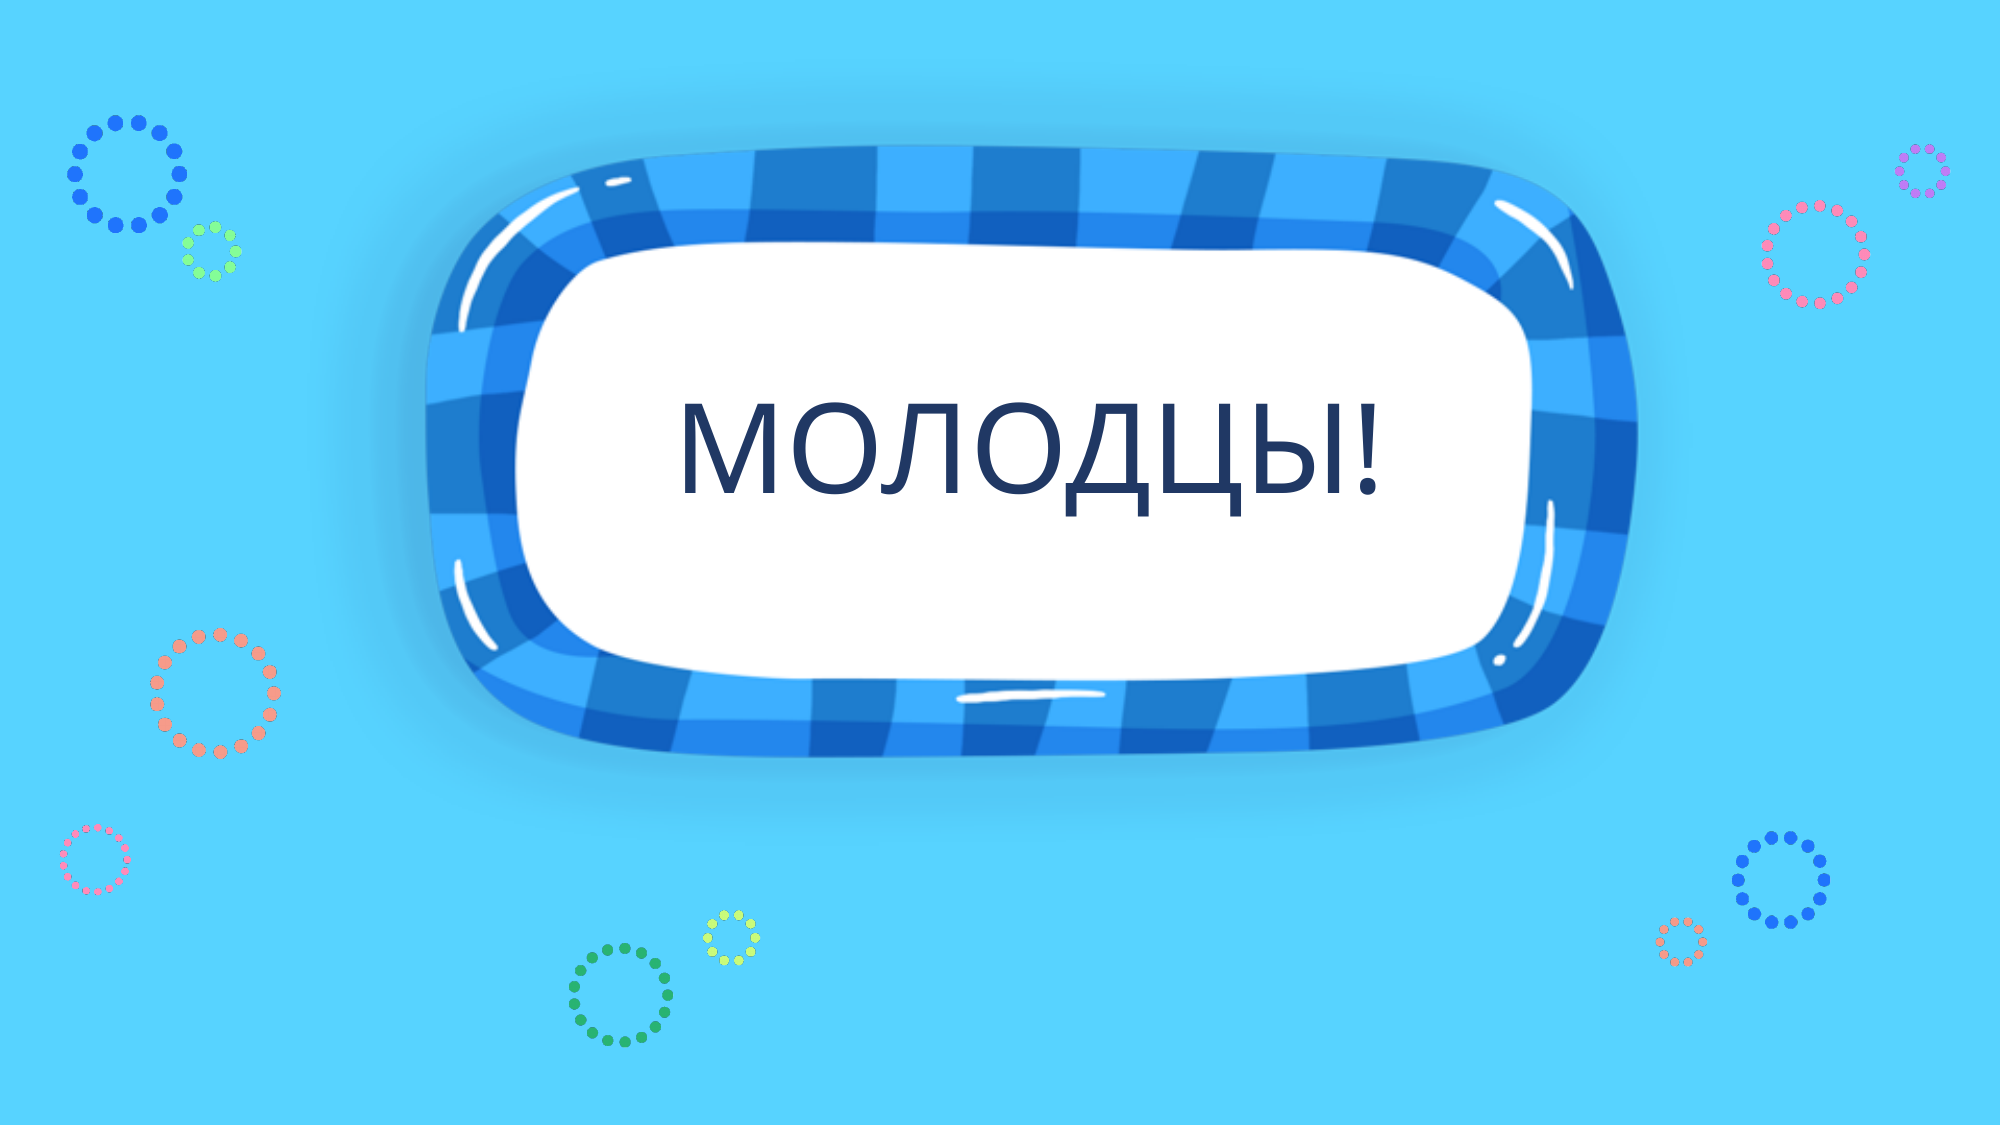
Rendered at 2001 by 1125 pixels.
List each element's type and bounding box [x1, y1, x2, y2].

picture [564, 939, 675, 1050]
picture [144, 623, 283, 762]
picture [307, 59, 1693, 846]
picture [56, 821, 132, 898]
picture [1725, 809, 1837, 941]
picture [1652, 910, 1708, 968]
picture [1758, 194, 1872, 310]
picture [59, 88, 245, 284]
picture [1888, 137, 1957, 204]
picture [699, 902, 761, 967]
